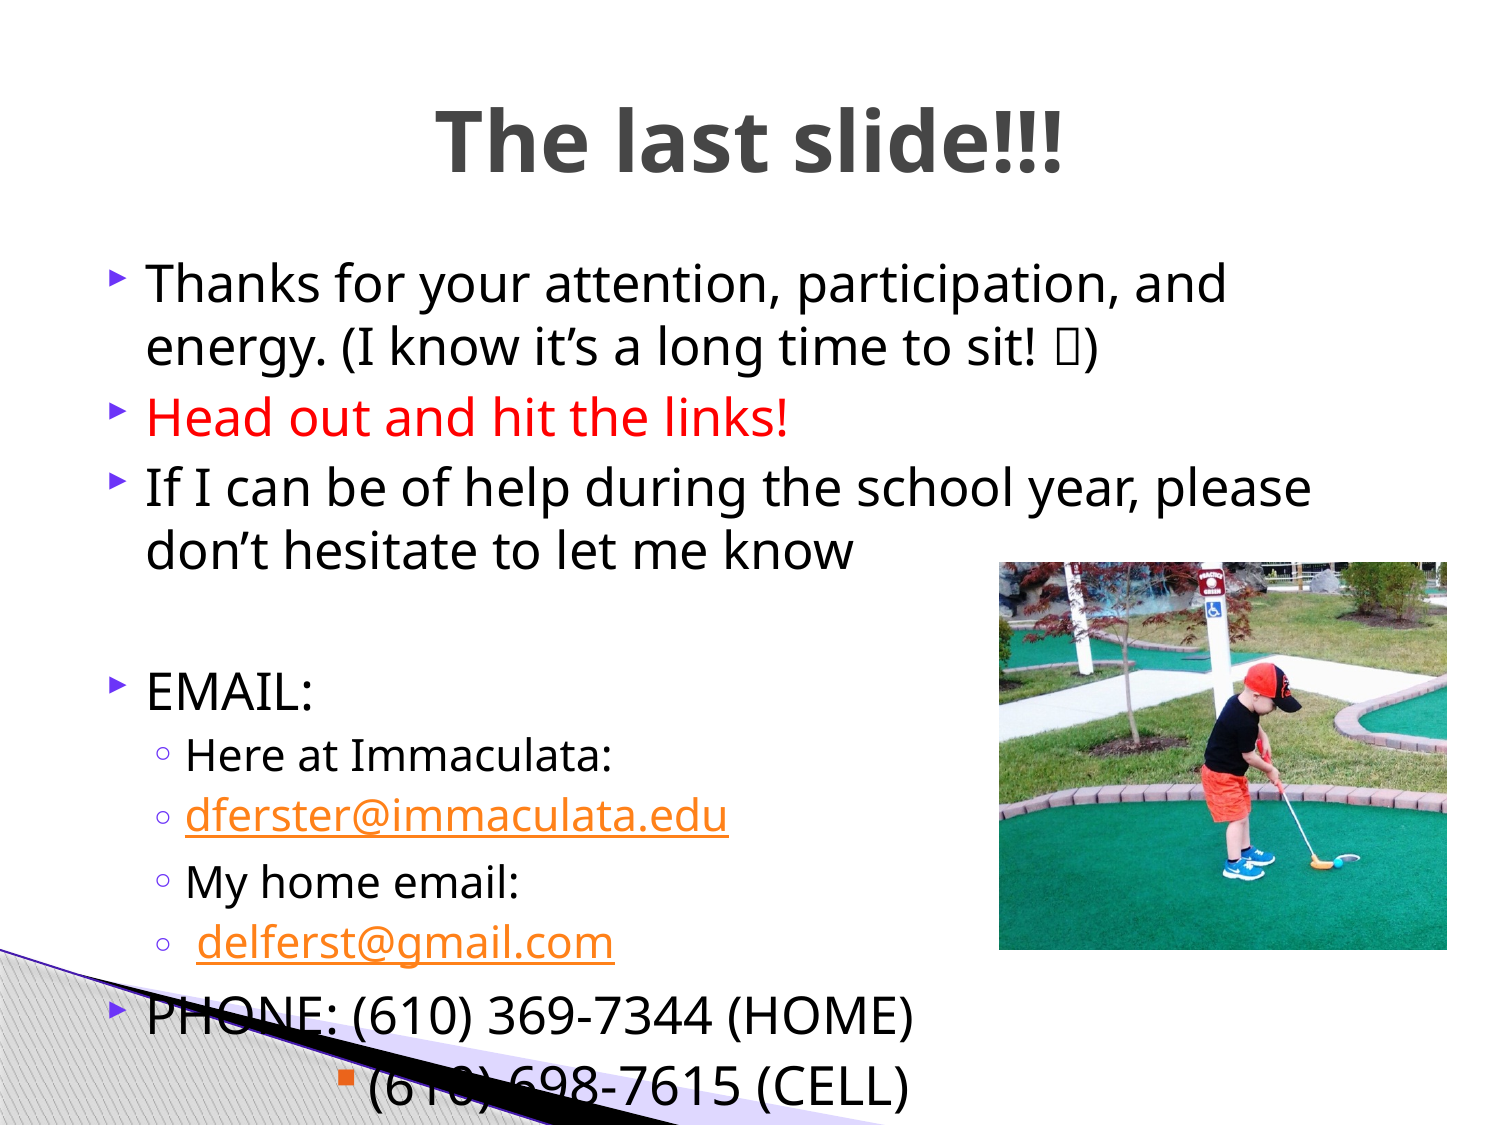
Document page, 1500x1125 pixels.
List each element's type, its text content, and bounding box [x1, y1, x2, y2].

title The last slide!!! [75, 45, 1425, 233]
picture [999, 562, 1448, 951]
list Thanks for your attention, participation, and energy. (I know it’s a long time to sit! ) Head out and hit the links! If I can be of help during the school year, please don’t hesitate to let me know EMAIL: Here at Immaculata: dferster@immaculata.edu My home email: delferst@gmail.com PHONE: (610) 369-7344 (HOME) (610) 698-7615 (CELL) [75, 243, 1425, 1125]
